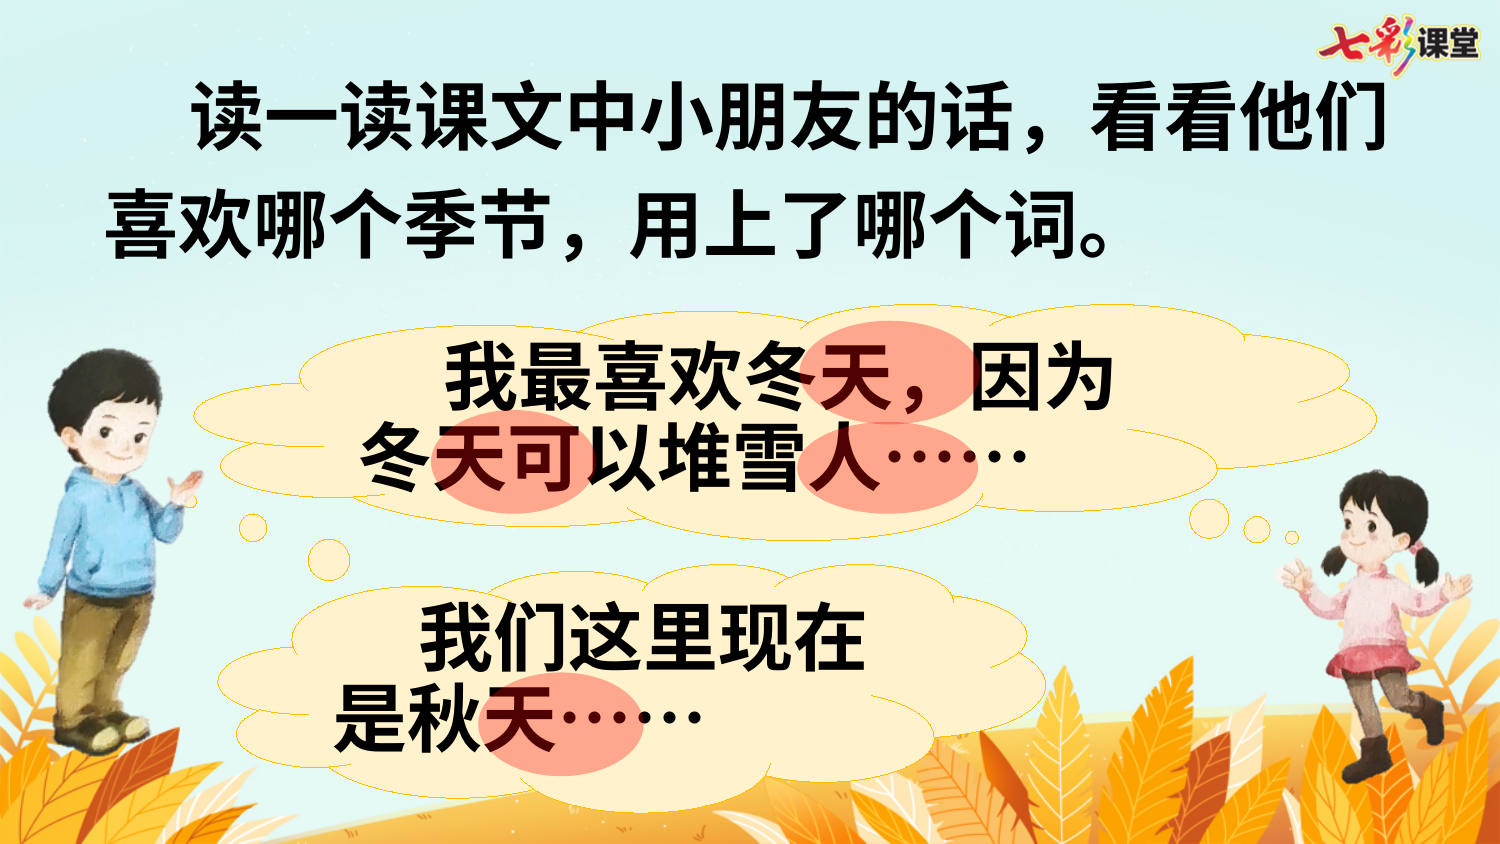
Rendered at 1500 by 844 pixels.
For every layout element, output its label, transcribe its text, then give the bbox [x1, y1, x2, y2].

text_box 我们这里现在是秋天…… [239, 513, 267, 542]
text_box 我们这里现在是秋天…… [308, 539, 350, 581]
text_box 我最喜欢冬天，因为冬天可以堆雪人…… [1243, 516, 1271, 543]
text_box 我最喜欢冬天，因为冬天可以堆雪人…… [217, 304, 1377, 541]
text_box 我们这里现在是秋天…… [217, 564, 1046, 814]
text_box [798, 319, 982, 423]
text_box [796, 420, 980, 515]
text_box 读一读课文中小朋友的话，看看他们喜欢哪个季节，用上了哪个词。 [88, 43, 1424, 275]
text_box [429, 408, 598, 515]
picture [0, 0, 1500, 844]
text_box [477, 671, 645, 778]
